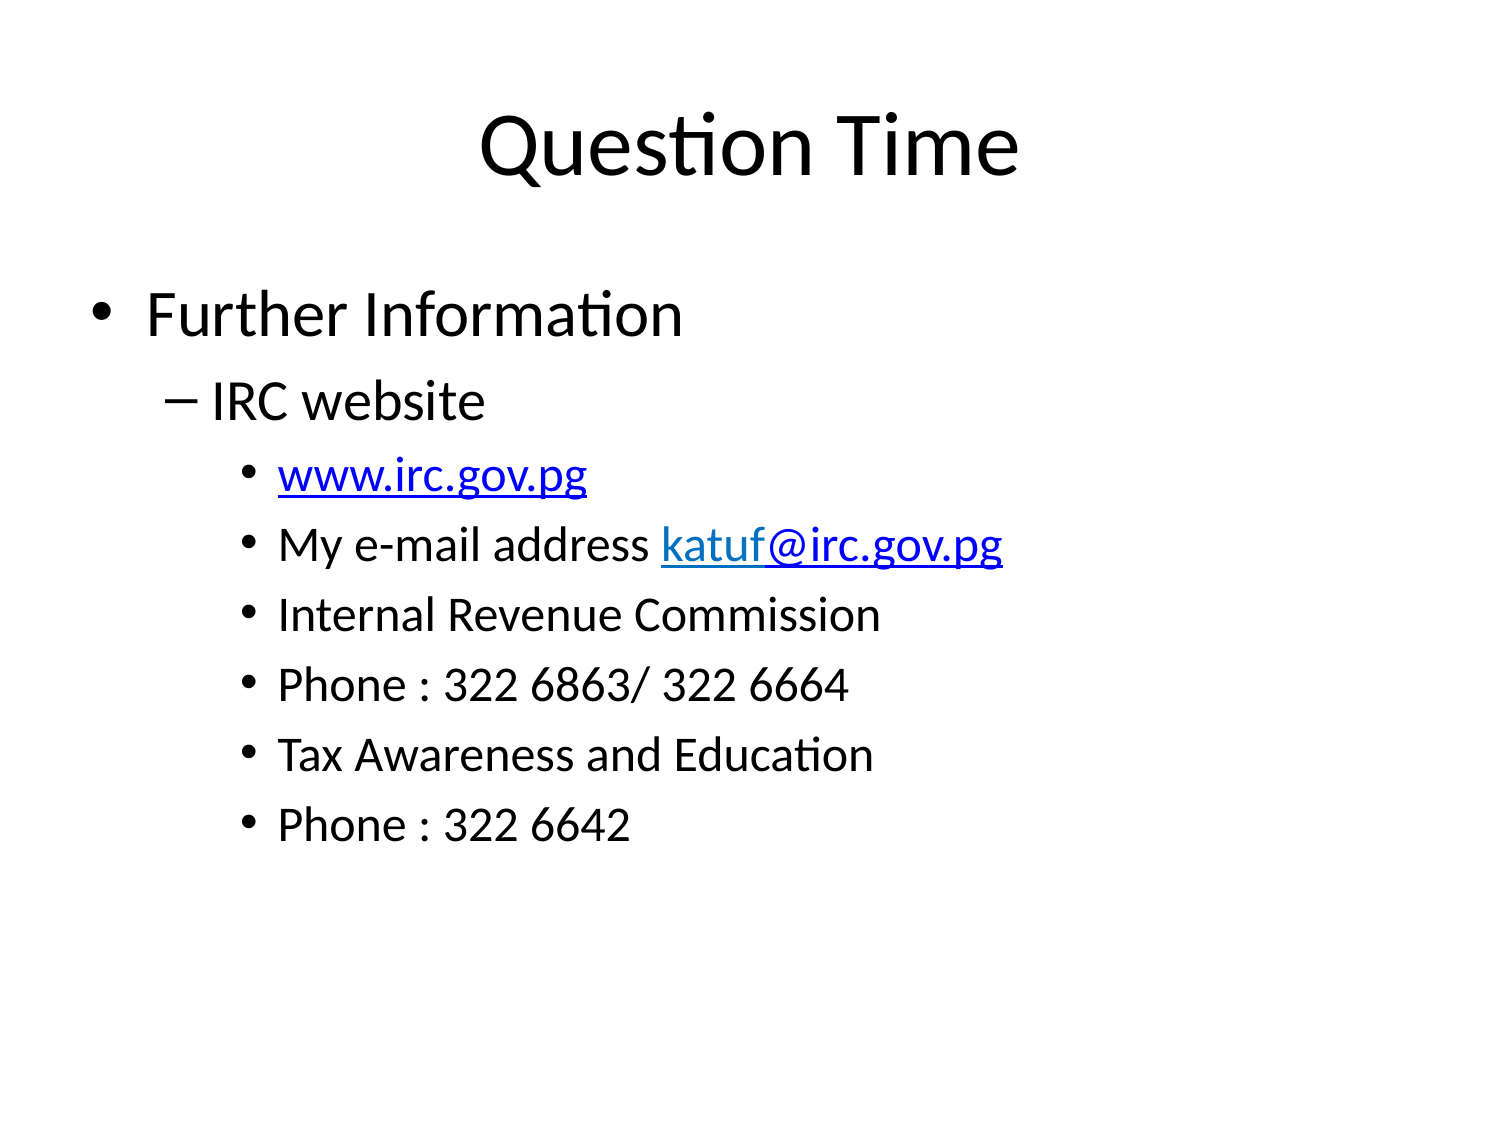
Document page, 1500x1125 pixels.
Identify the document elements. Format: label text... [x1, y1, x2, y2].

list Further Information IRC website www.irc.gov.pg My e-mail address katuf@irc.gov.pg Internal Revenue Commission Phone : 322 6863/ 322 6664 Tax Awareness and Education Phone : 322 6642 [75, 262, 1425, 1005]
title Question Time [75, 45, 1425, 233]
